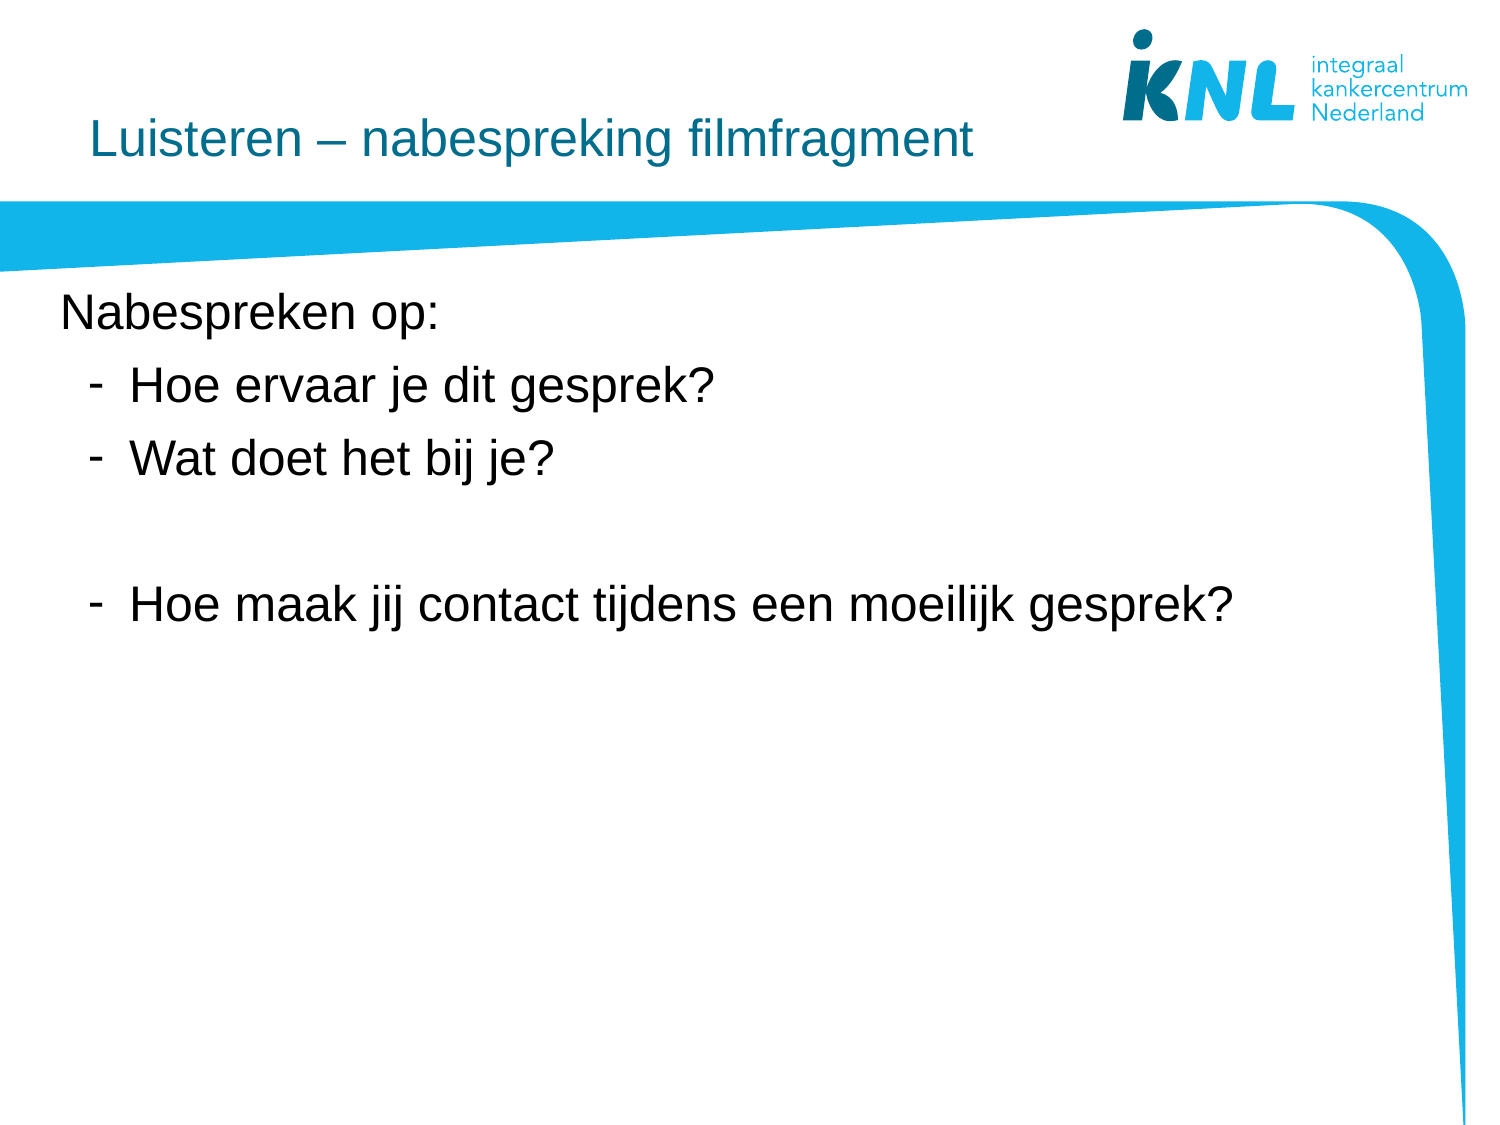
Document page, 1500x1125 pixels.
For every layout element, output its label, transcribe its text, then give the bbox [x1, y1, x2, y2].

list Nabespreken op: Hoe ervaar je dit gesprek? Wat doet het bij je? Hoe maak jij contact tijdens een moeilijk gesprek? [47, 266, 1408, 999]
title Luisteren – nabespreking filmfragment [77, 42, 1075, 168]
